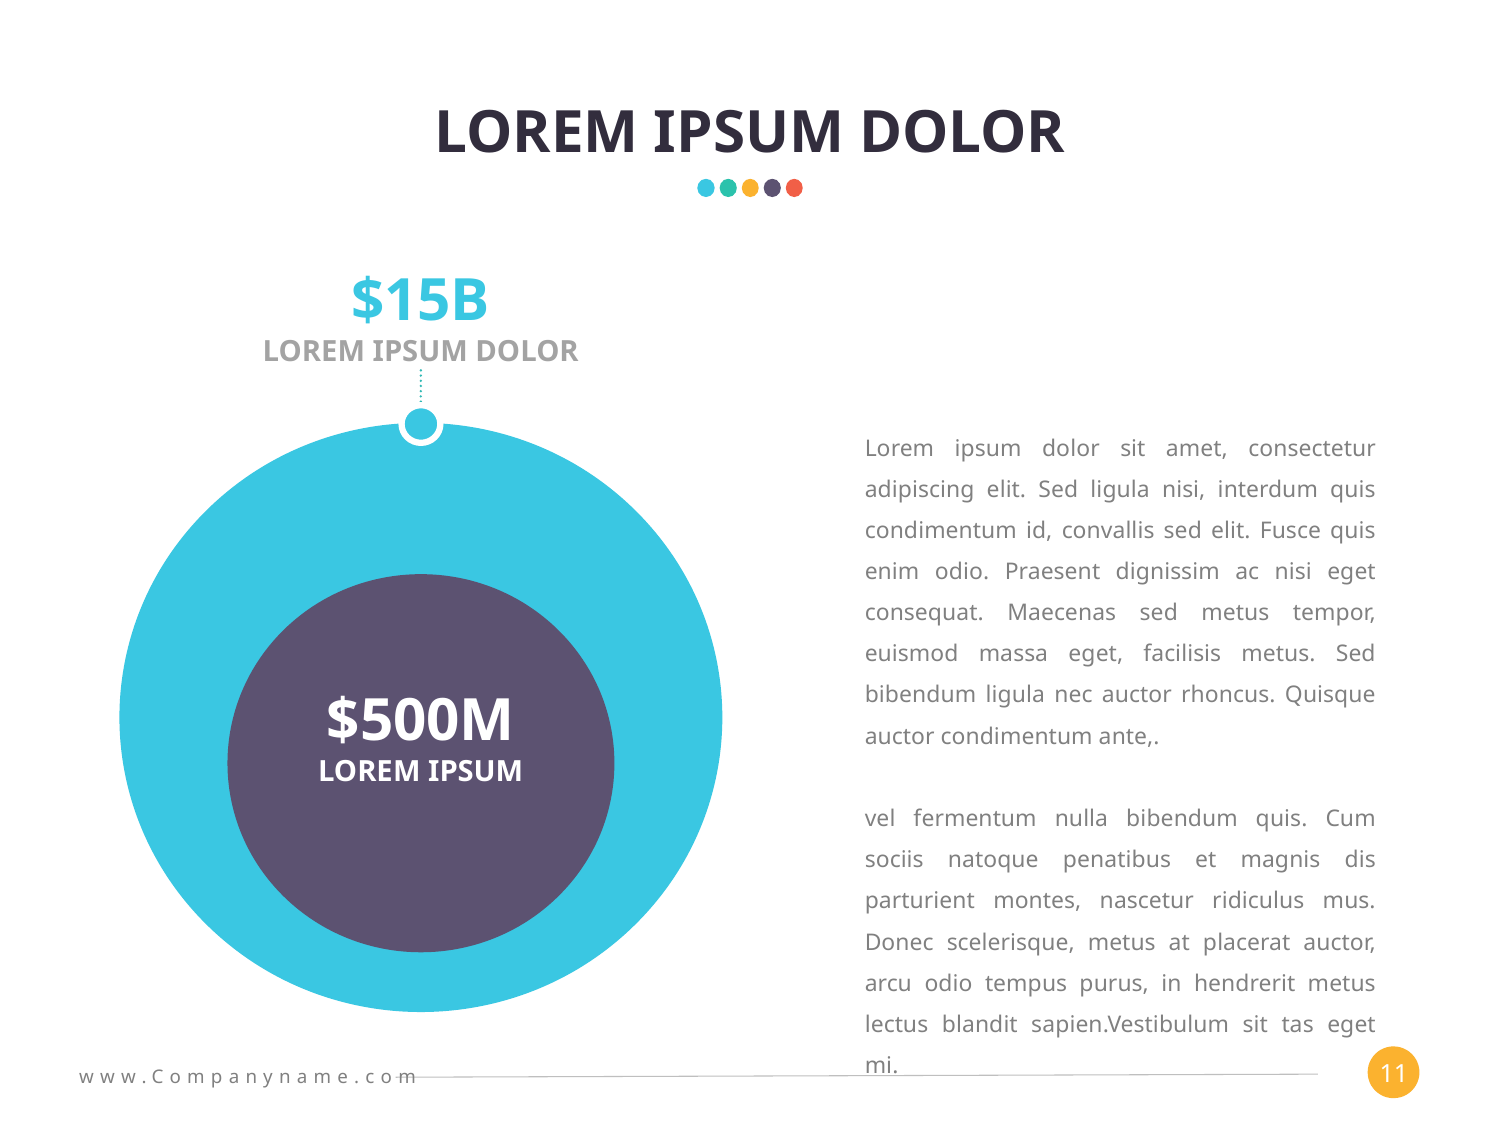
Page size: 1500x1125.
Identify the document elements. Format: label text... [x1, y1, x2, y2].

title LOREM IPSUM DOLOR [0, 42, 1500, 173]
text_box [64, 255, 778, 1013]
text_box Lorem ipsum dolor sit amet, consectetur adipiscing elit. Sed ligula nisi, interdum quis condimentum id, convallis sed elit. Fusce quis enim odio. Praesent dignissim ac nisi eget consequat. Maecenas sed metus tempor, euismod massa eget, facilisis metus. Sed bibendum ligula nec auctor rhoncus. Quisque auctor condimentum ante,. vel fermentum nulla bibendum quis. Cum sociis natoque penatibus et magnis dis parturient montes, nascetur ridiculus mus. Donec scelerisque, metus at placerat auctor, arcu odio tempus purus, in hendrerit metus lectus blandit sapien.Vestibulum sit tas eget mi. [850, 411, 1400, 1084]
